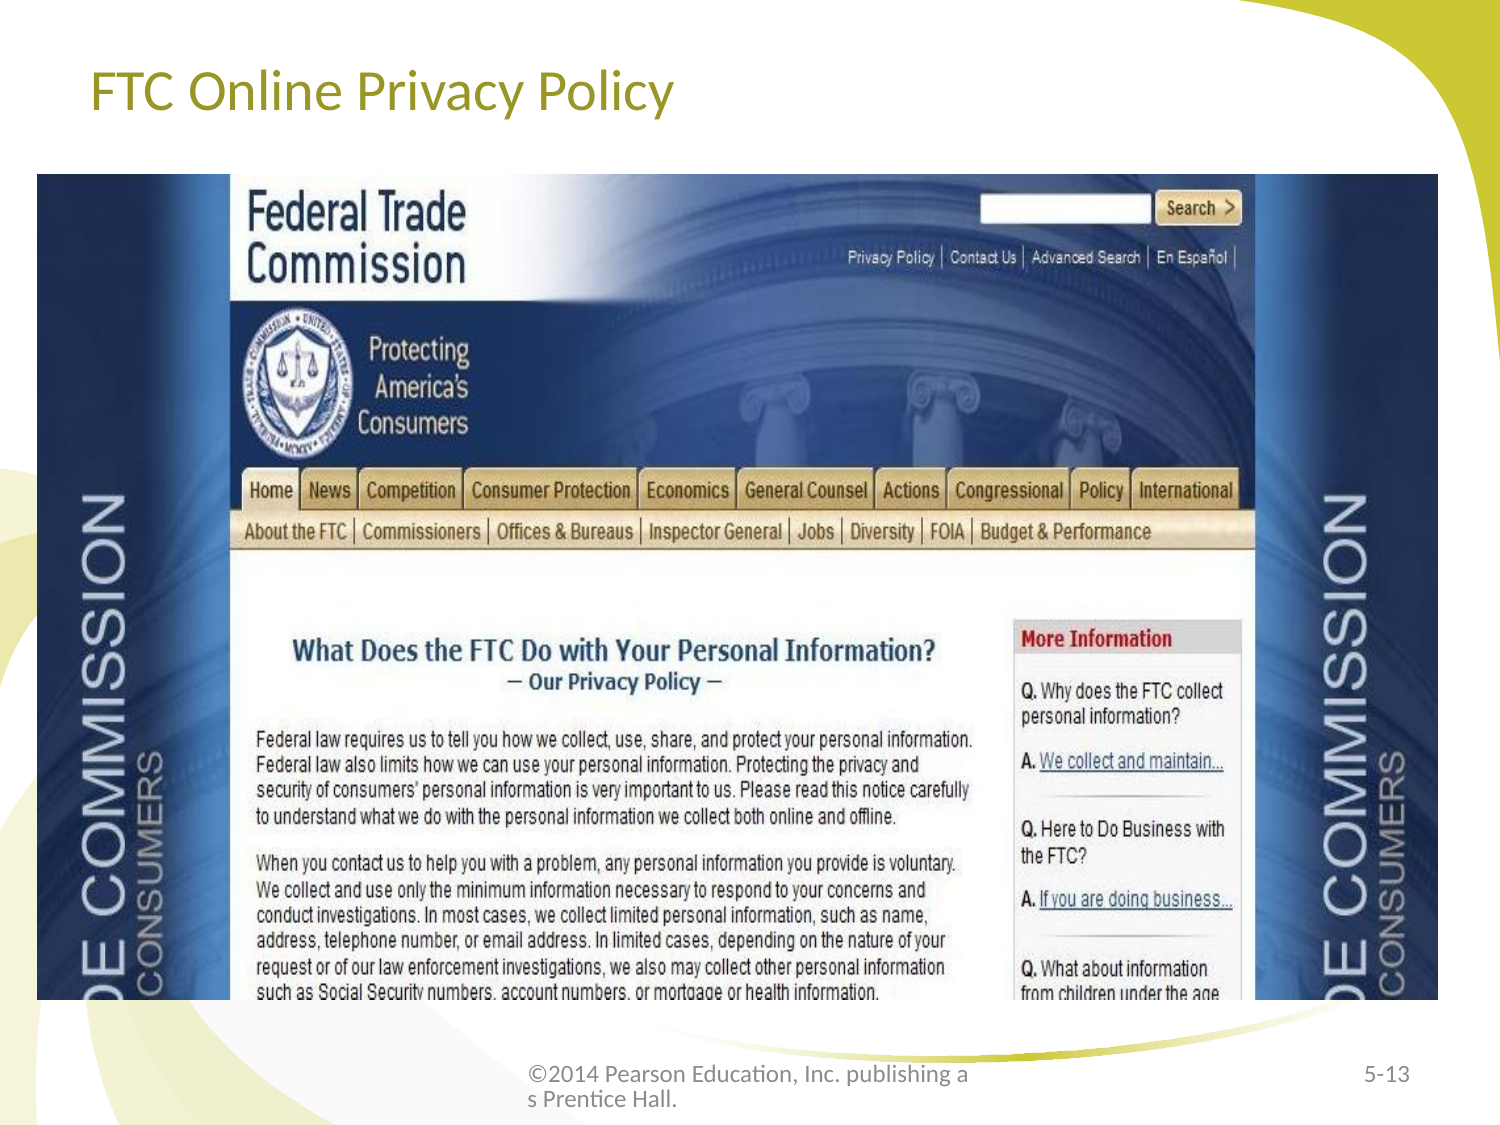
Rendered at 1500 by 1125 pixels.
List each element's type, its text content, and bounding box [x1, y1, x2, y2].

slide_number 5-13 [1074, 1042, 1425, 1103]
footer ©2014 Pearson Education, Inc. publishing as Prentice Hall. [512, 1042, 988, 1103]
title FTC Online Privacy Policy [75, 45, 1425, 173]
picture [37, 174, 1438, 1001]
